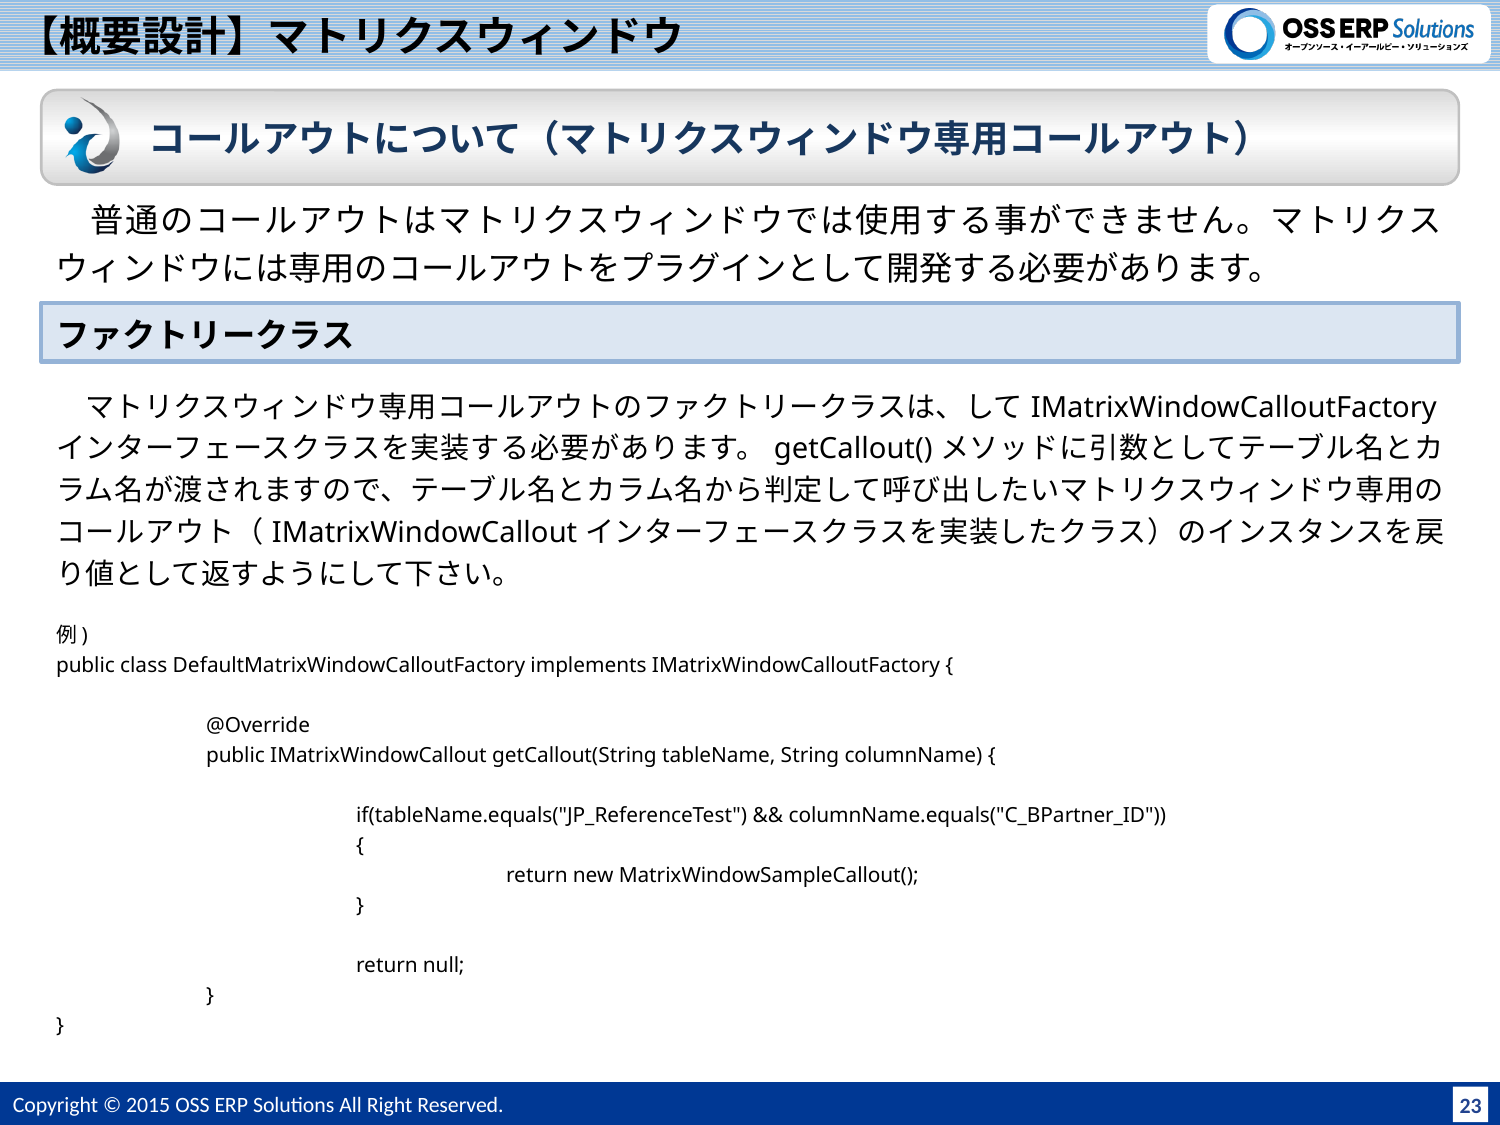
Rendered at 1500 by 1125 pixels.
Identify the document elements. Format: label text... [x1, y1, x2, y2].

text_box マトリクスウィンドウ専用コールアウトのファクトリークラスは、してIMatrixWindowCalloutFactoryインターフェースクラスを実装する必要があります。getCallout()メソッドに引数としてテーブル名とカラム名が渡されますので、テーブル名とカラム名から判定して呼び出したいマトリクスウィンドウ専用のコールアウト（IMatrixWindowCalloutインターフェースクラスを実装したクラス）のインスタンスを戻り値として返すようにして下さい。 [39, 371, 1461, 600]
text_box コールアウトについて（マトリクスウィンドウ専用コールアウト） [41, 89, 1459, 182]
text_box 普通のコールアウトはマトリクスウィンドウでは使用する事ができません。マトリクスウィンドウには専用のコールアウトをプラグインとして開発する必要があります。 [39, 182, 1461, 301]
picture [52, 97, 125, 177]
text_box ファクトリークラス [39, 301, 1461, 364]
picture [1353, 8, 1474, 60]
title 【概要設計】マトリクスウィンドウ [2, 0, 1353, 70]
text_box 例) public class DefaultMatrixWindowCalloutFactory implements IMatrixWindowCalloutFactory { @Override public IMatrixWindowCallout getCallout(String tableName, String columnName) { if(tableName.equals("JP_ReferenceTest") && columnName.equals("C_BPartner_ID")) { return new MatrixWindowSampleCallout(); } return null; } } [39, 608, 1461, 1072]
